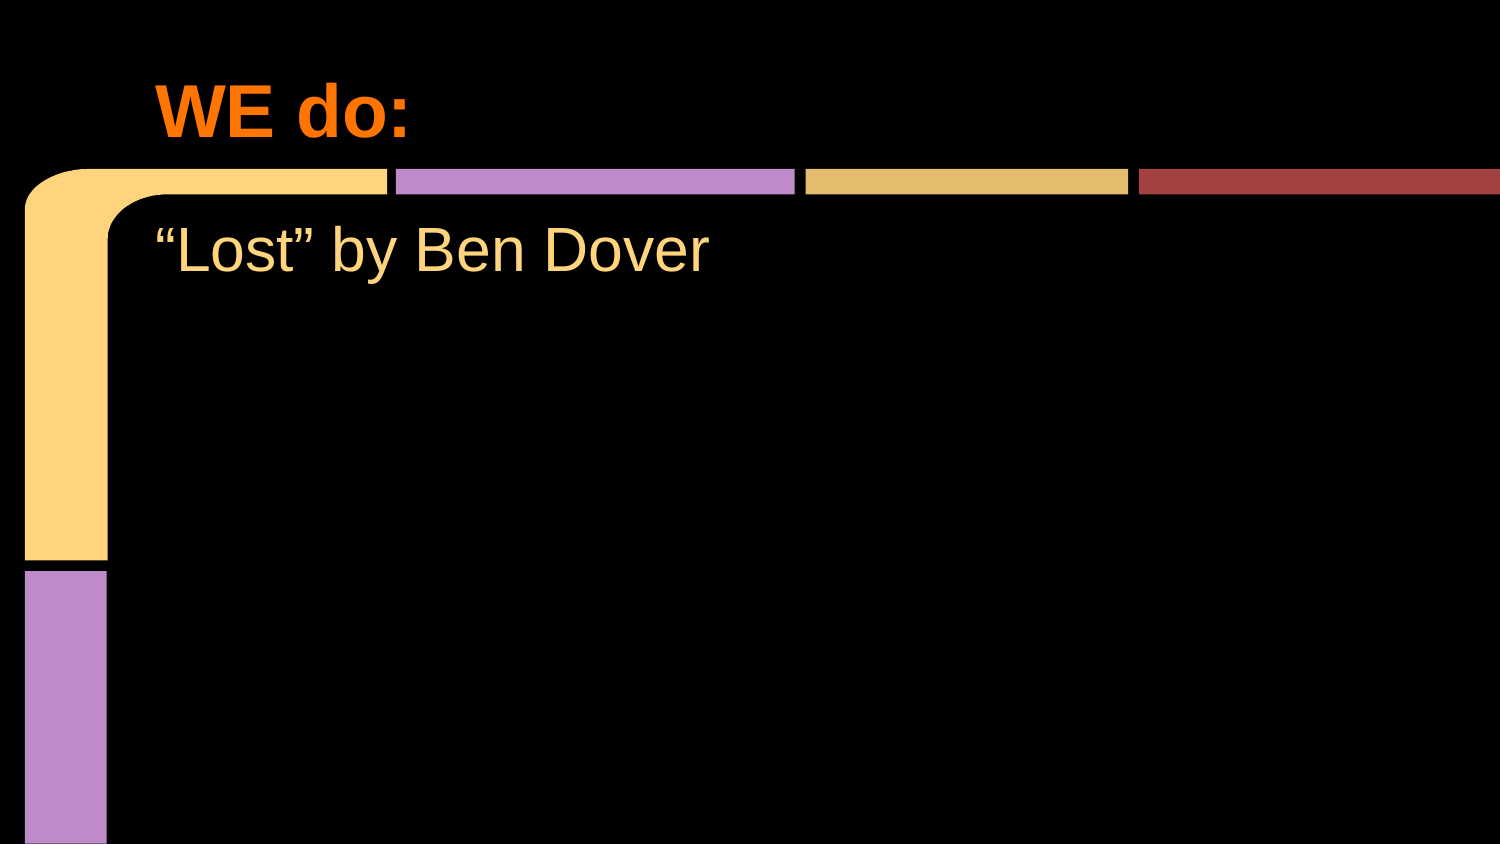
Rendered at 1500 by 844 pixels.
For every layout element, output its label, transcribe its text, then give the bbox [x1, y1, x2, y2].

title WE do: [140, 26, 1425, 168]
list “Lost” by Ben Dover [140, 194, 1425, 808]
